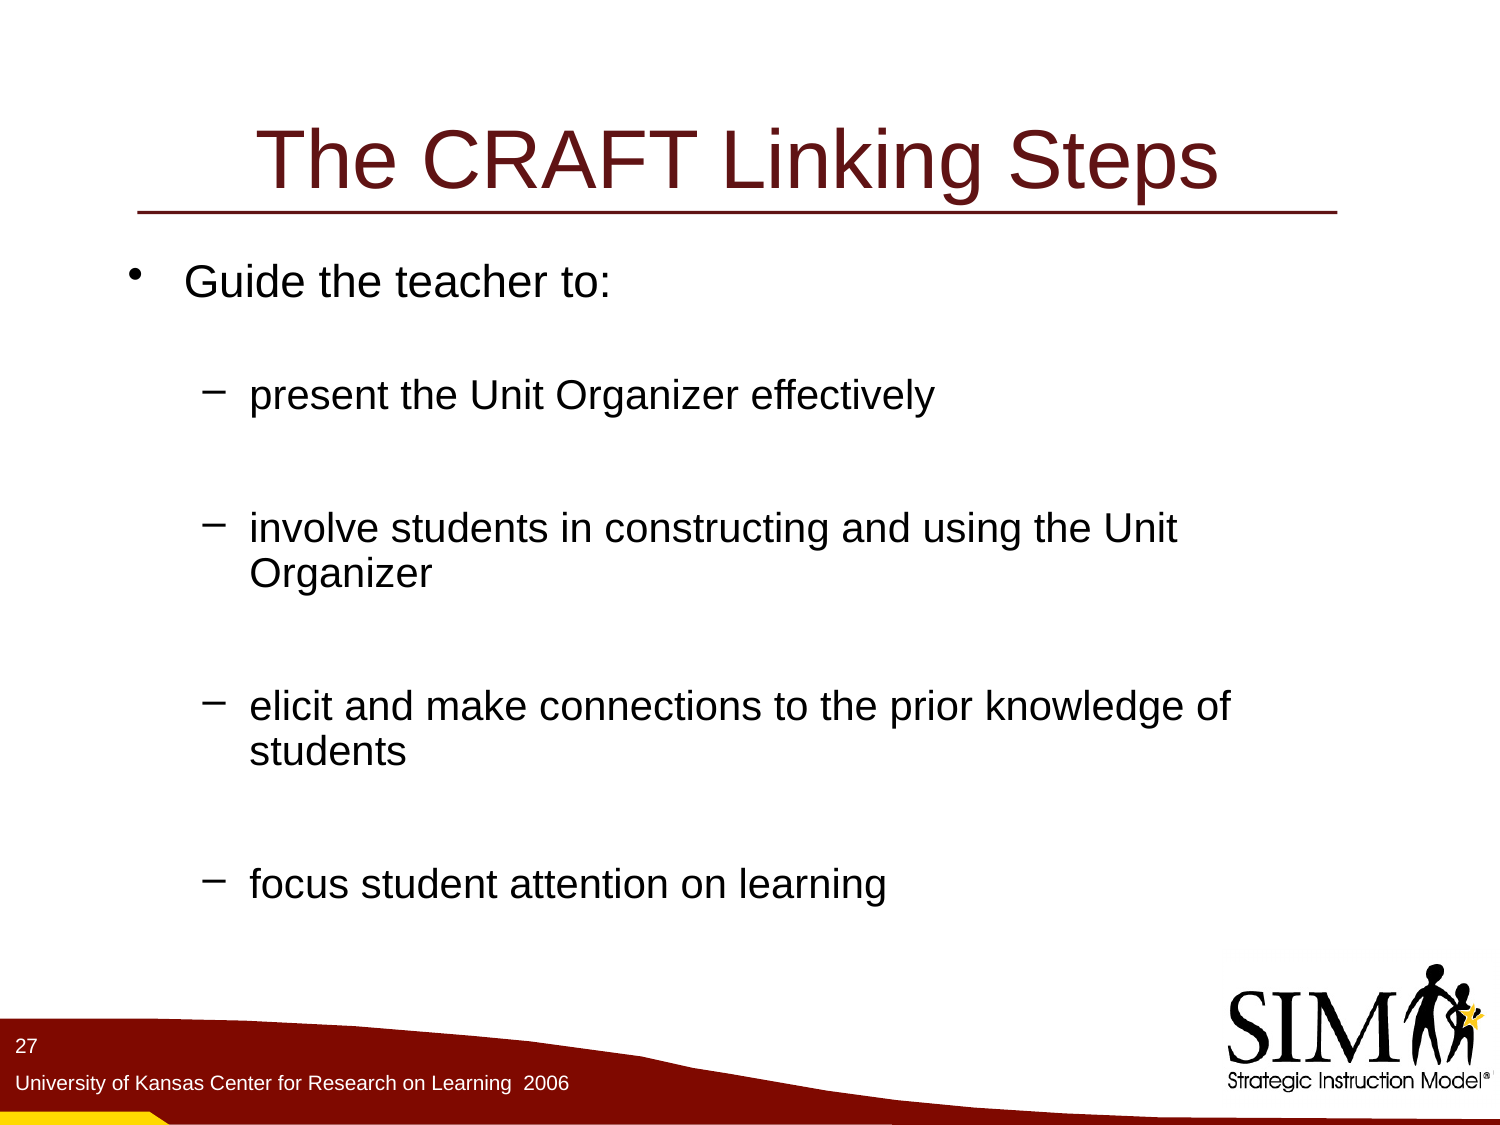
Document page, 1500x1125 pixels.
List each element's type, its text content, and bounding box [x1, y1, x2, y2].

picture [1222, 949, 1500, 1108]
title The CRAFT Linking Steps [112, 74, 1388, 213]
slide_number 27 [0, 1024, 313, 1062]
list Guide the teacher to: present the Unit Organizer effectively involve students in constructing and using the Unit Organizer elicit and make connections to the prior knowledge of students focus student attention on learning [112, 249, 1388, 901]
footer University of Kansas Center for Research on Learning 2006 [0, 1062, 626, 1101]
